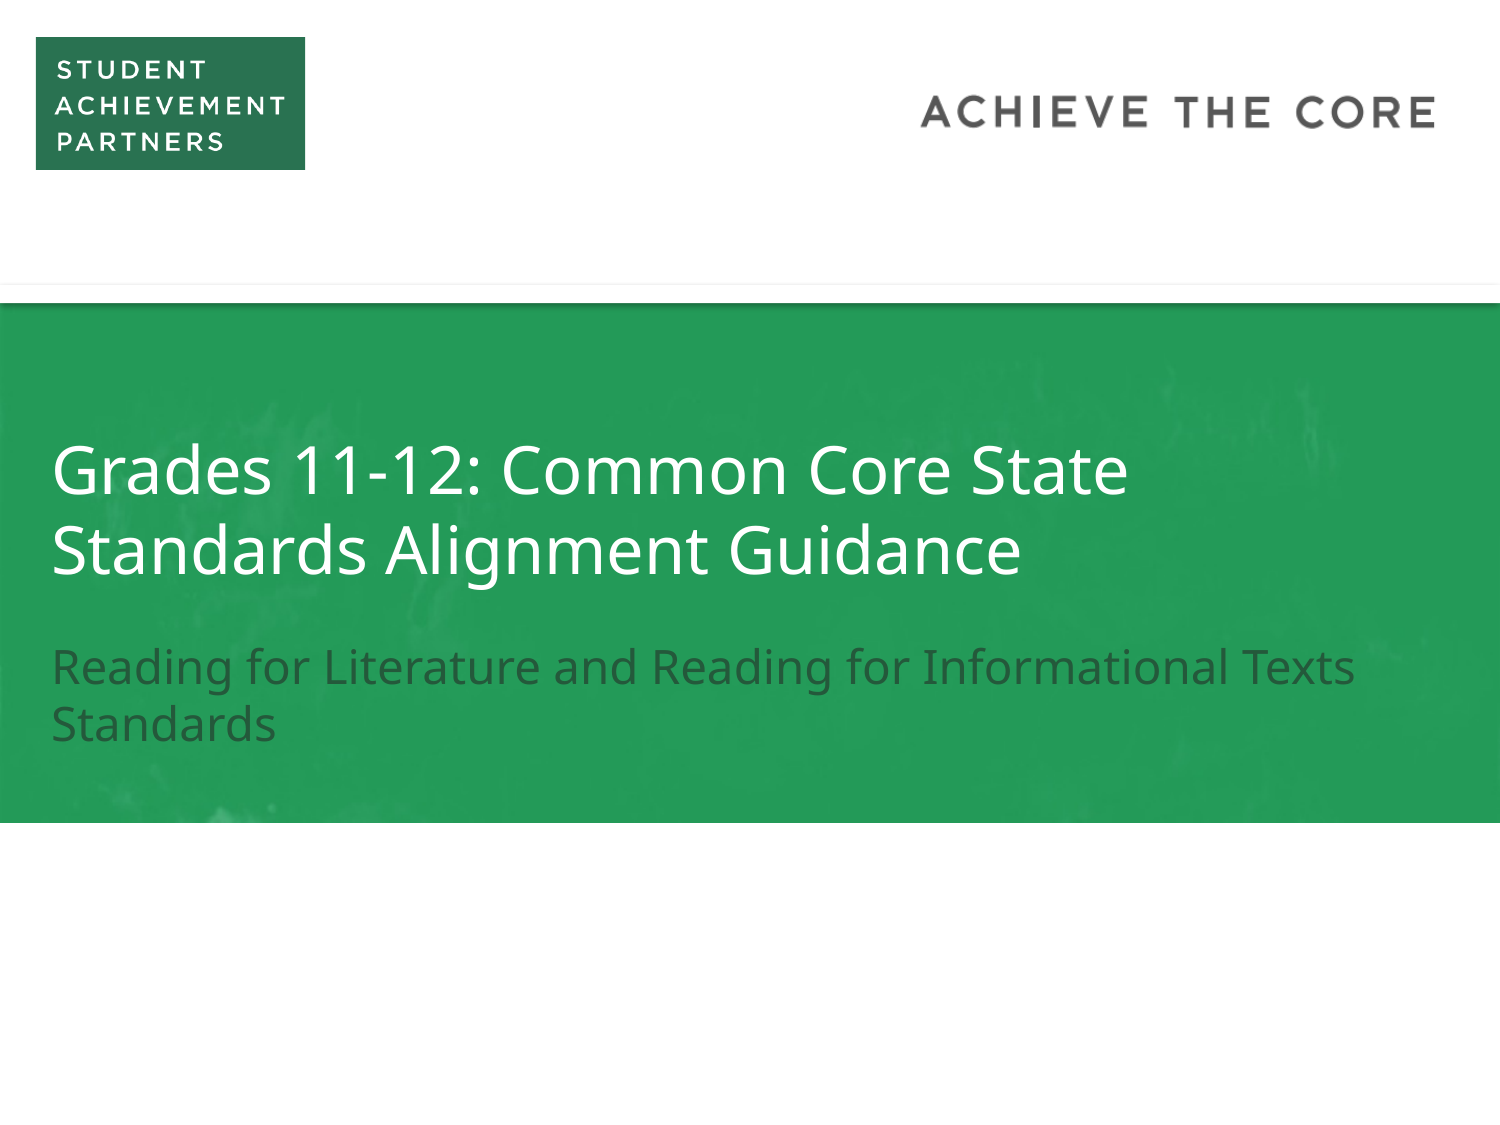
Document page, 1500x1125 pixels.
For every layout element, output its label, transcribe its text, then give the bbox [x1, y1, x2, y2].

title Grades 11-12: Common Core State Standards Alignment Guidance [35, 387, 1478, 629]
subtitle Reading for Literature and Reading for Informational Texts Standards [35, 629, 1478, 760]
picture [0, 304, 1500, 823]
